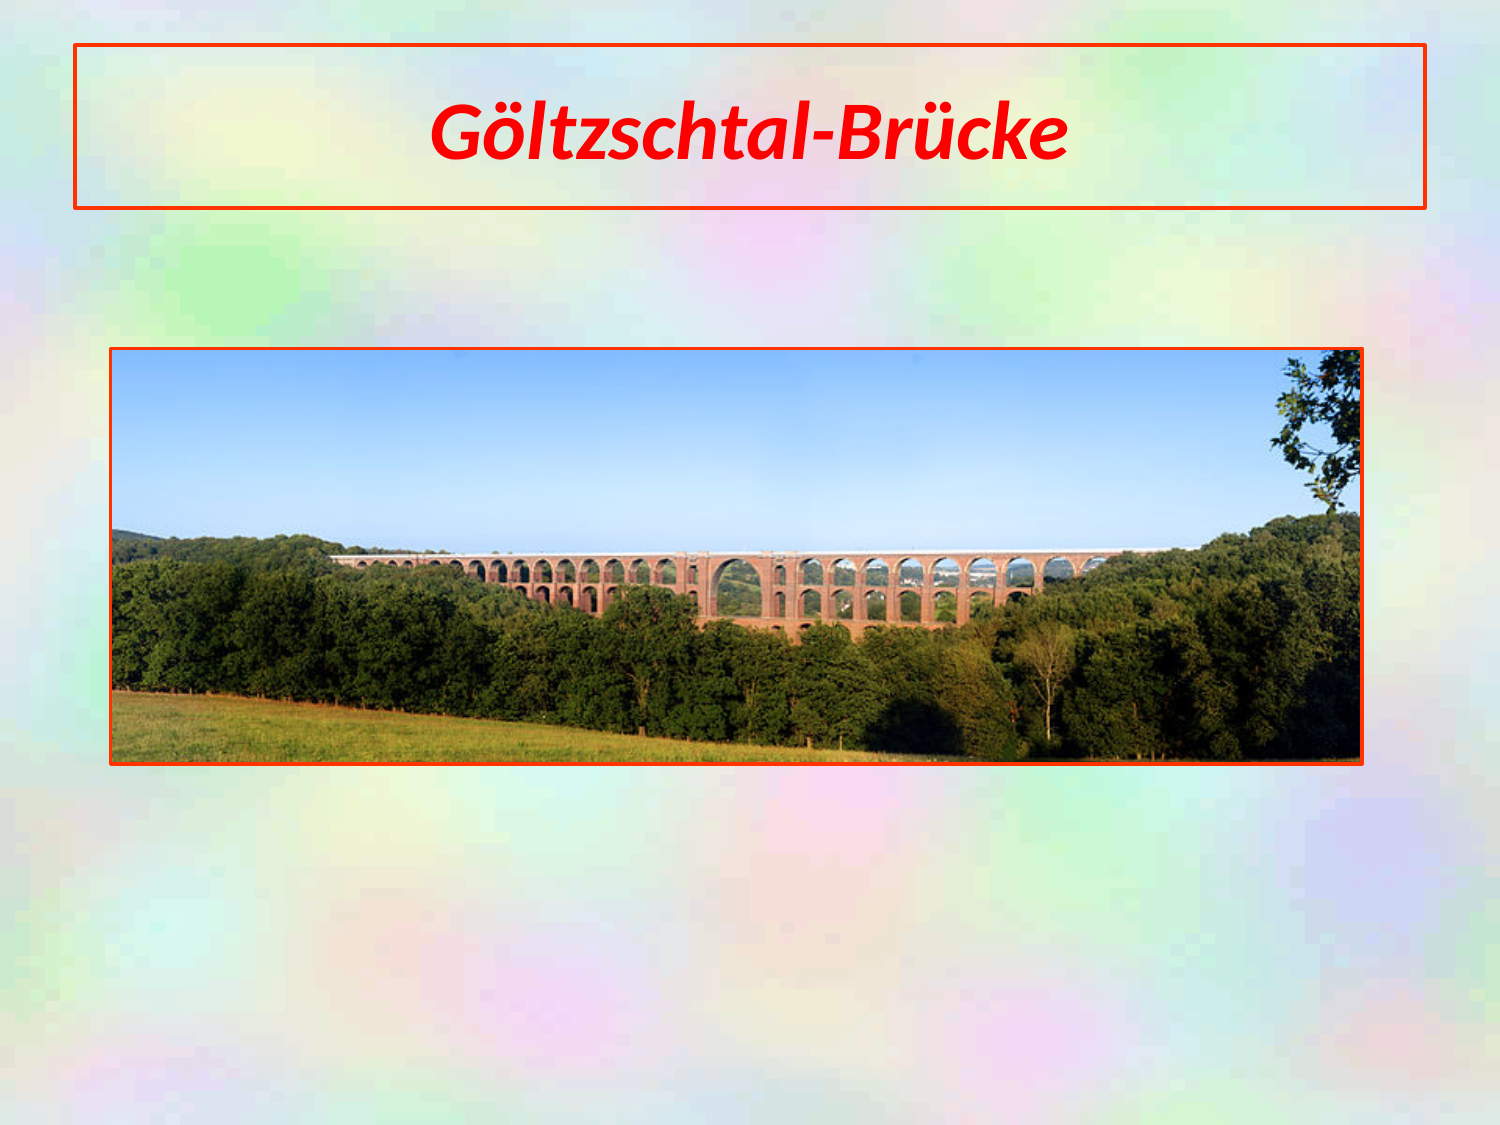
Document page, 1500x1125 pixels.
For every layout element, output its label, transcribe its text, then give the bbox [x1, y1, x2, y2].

picture [0, 0, 1500, 1125]
title Göltzschtal-Brücke [75, 45, 1425, 209]
